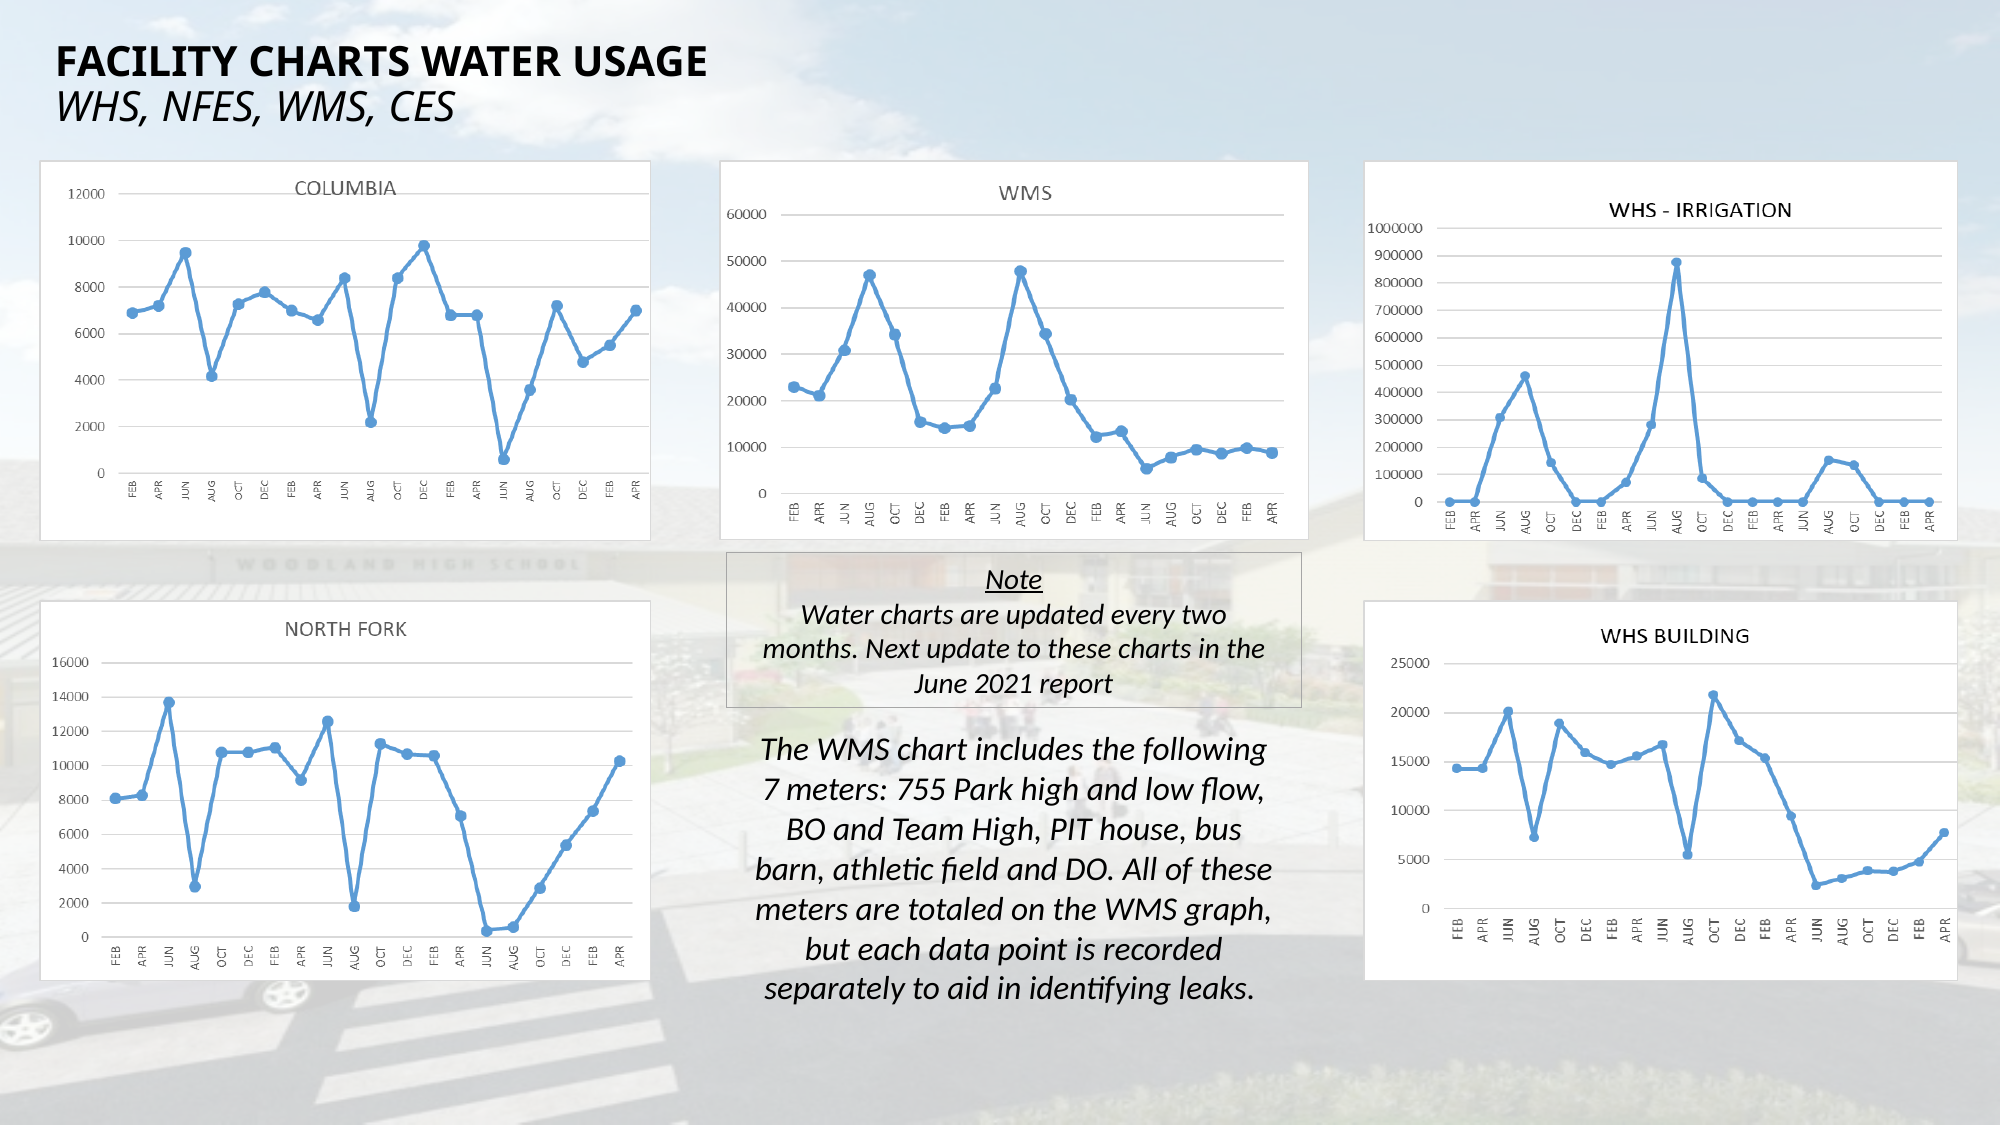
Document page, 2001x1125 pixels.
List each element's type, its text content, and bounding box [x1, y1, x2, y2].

picture [39, 160, 651, 542]
picture [39, 599, 651, 981]
text_box Note Water charts are updated every two months. Next update to these charts in the June 2021 report [726, 552, 1302, 708]
picture [1363, 599, 1958, 981]
picture [719, 160, 1309, 540]
text_box The WMS chart includes the following 7 meters: 755 Park high and low flow, BO and Team High, PIT house, bus barn, athletic field and DO. All of these meters are totaled on the WMS graph, but each data point is recorded separately to aid in identifying leaks. [734, 719, 1295, 1014]
picture [1363, 160, 1958, 542]
title FACILITY CHARTS WATER USAGE WHS, NFES, WMS, CES [39, 34, 1765, 137]
